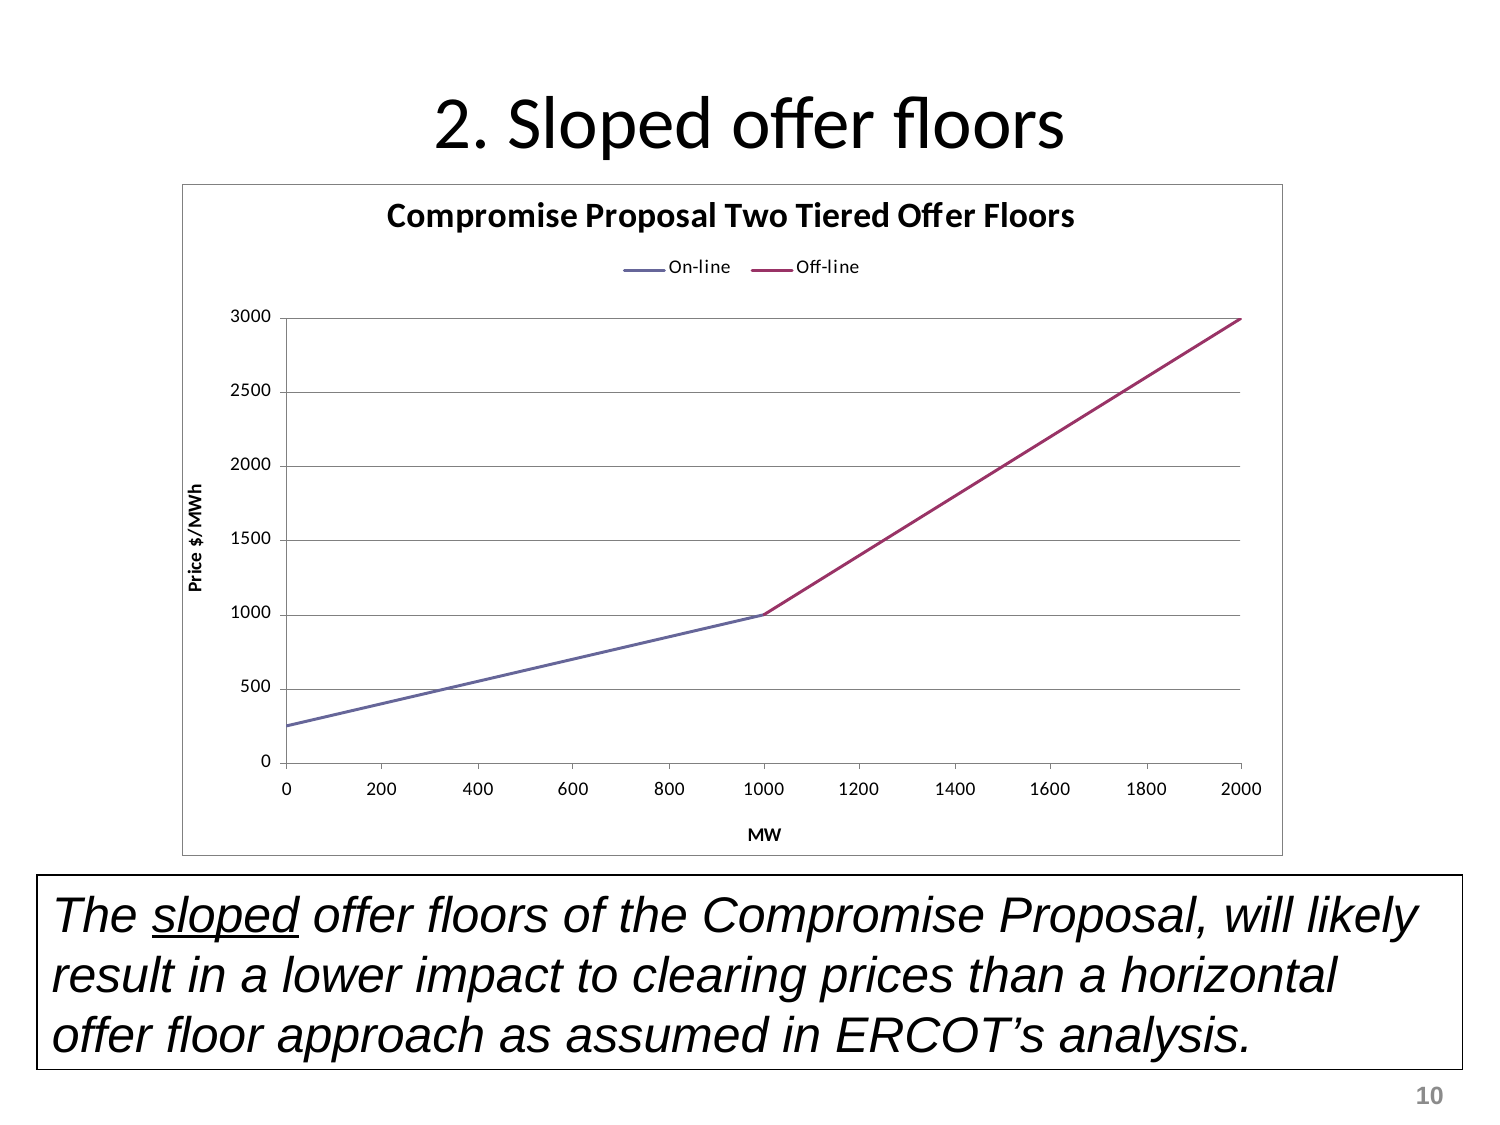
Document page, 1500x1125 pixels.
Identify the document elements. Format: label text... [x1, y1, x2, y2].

picture [174, 176, 1291, 863]
title 2. Sloped offer floors [74, 62, 1426, 176]
text_box The sloped offer floors of the Compromise Proposal, will likely result in a lower impact to clearing prices than a horizontal offer floor approach as assumed in ERCOT’s analysis. [37, 874, 1463, 1070]
text_box 10 [1108, 1070, 1459, 1125]
